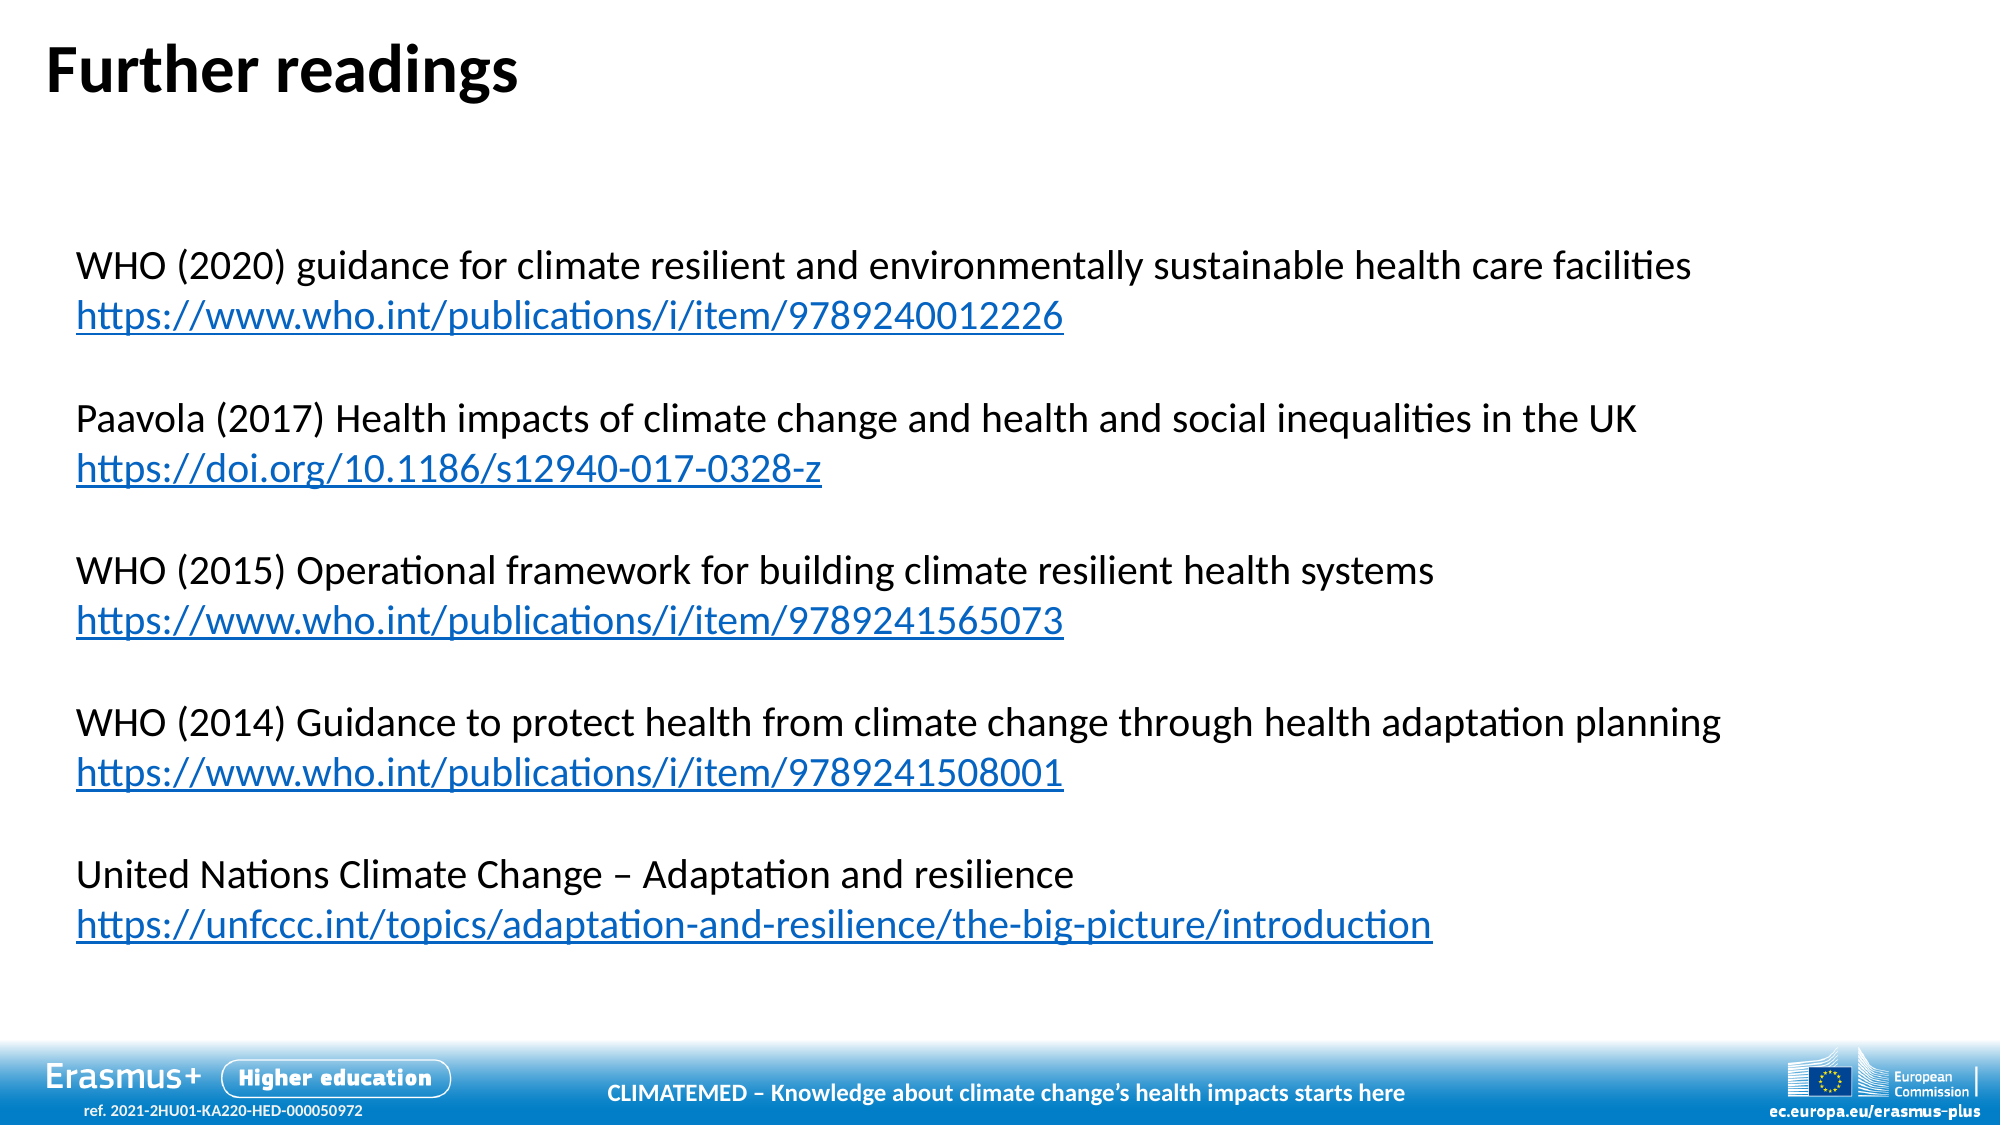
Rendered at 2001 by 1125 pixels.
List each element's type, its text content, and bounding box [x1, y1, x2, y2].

title Further readings [31, 25, 1984, 116]
picture [0, 899, 2000, 1125]
list WHO (2020) guidance for climate resilient and environmentally sustainable health care facilities https://www.who.int/publications/i/item/9789240012226 Paavola (2017) Health impacts of climate change and health and social inequalities in the UK https://doi.org/10.1186/s12940-017-0328-z WHO (2015) Operational framework for building climate resilient health systems https://www.who.int/publications/i/item/9789241565073 WHO (2014) Guidance to protect health from climate change through health adaptation planning https://www.who.int/publications/i/item/9789241508001 United Nations Climate Change – Adaptation and resilience https://unfccc.int/topics/adaptation-and-resilience/the-big-picture/introduction [60, 230, 1949, 1035]
